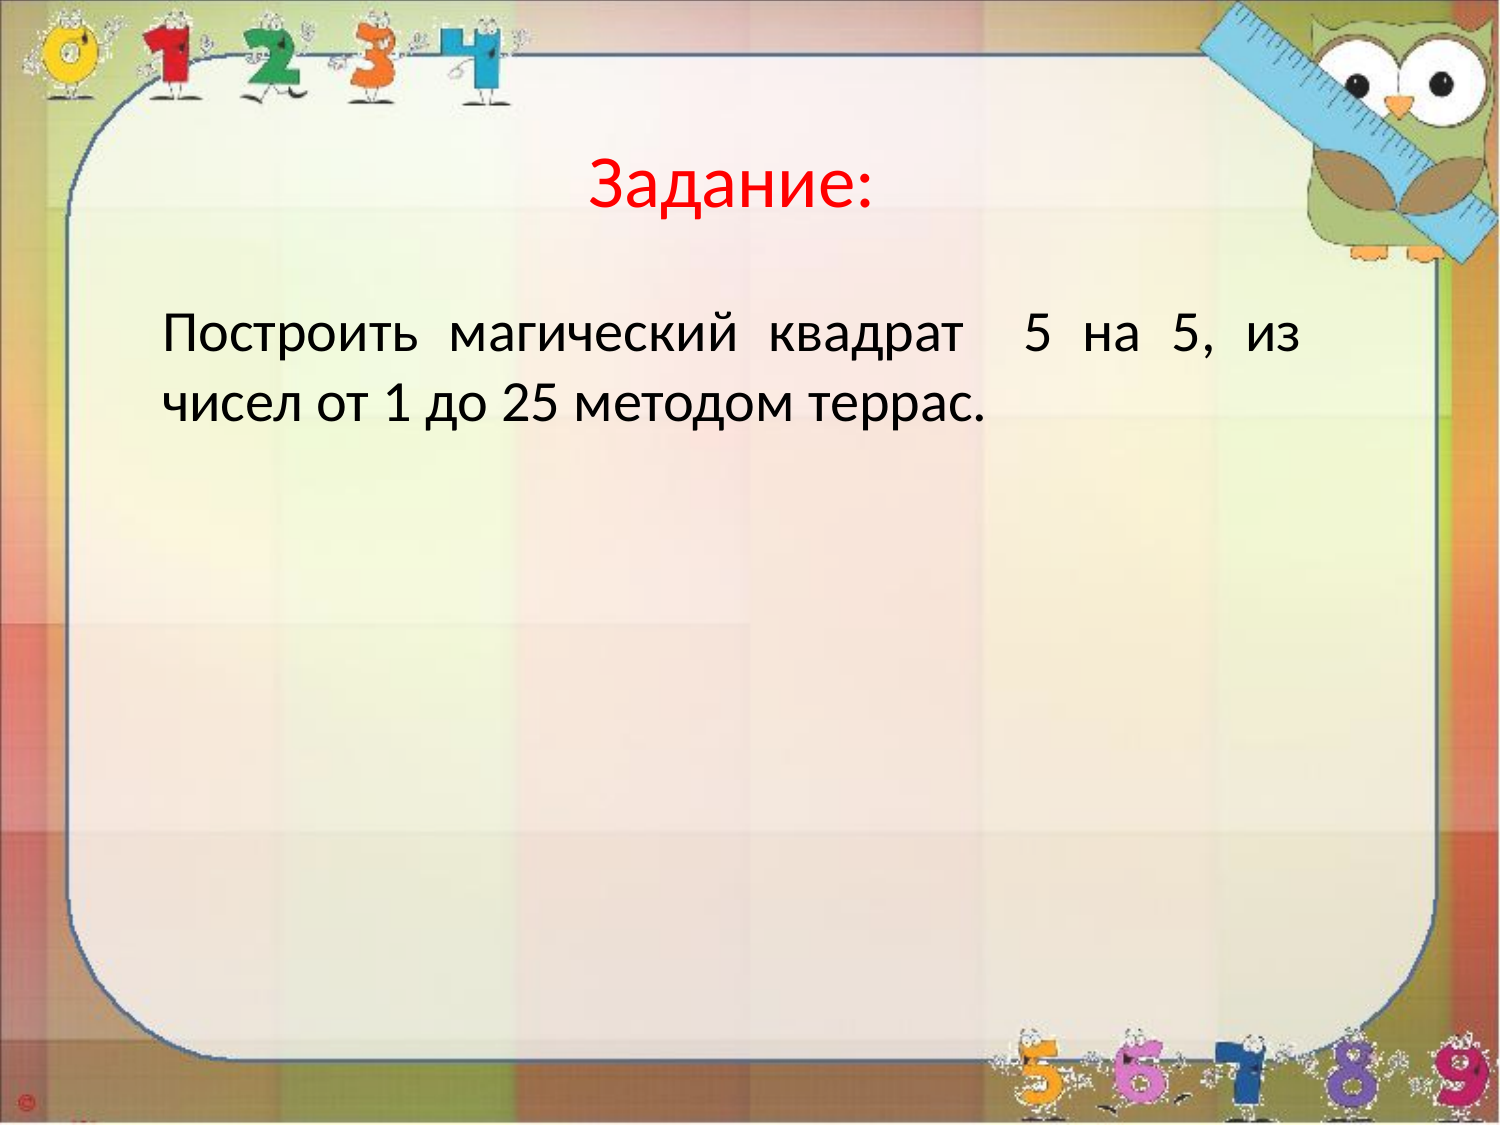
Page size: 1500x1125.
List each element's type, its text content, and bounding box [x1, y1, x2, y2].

text_box Задание: Построить магический квадрат 5 на 5, из чисел от 1 до 25 методом террас. [147, 125, 1317, 441]
